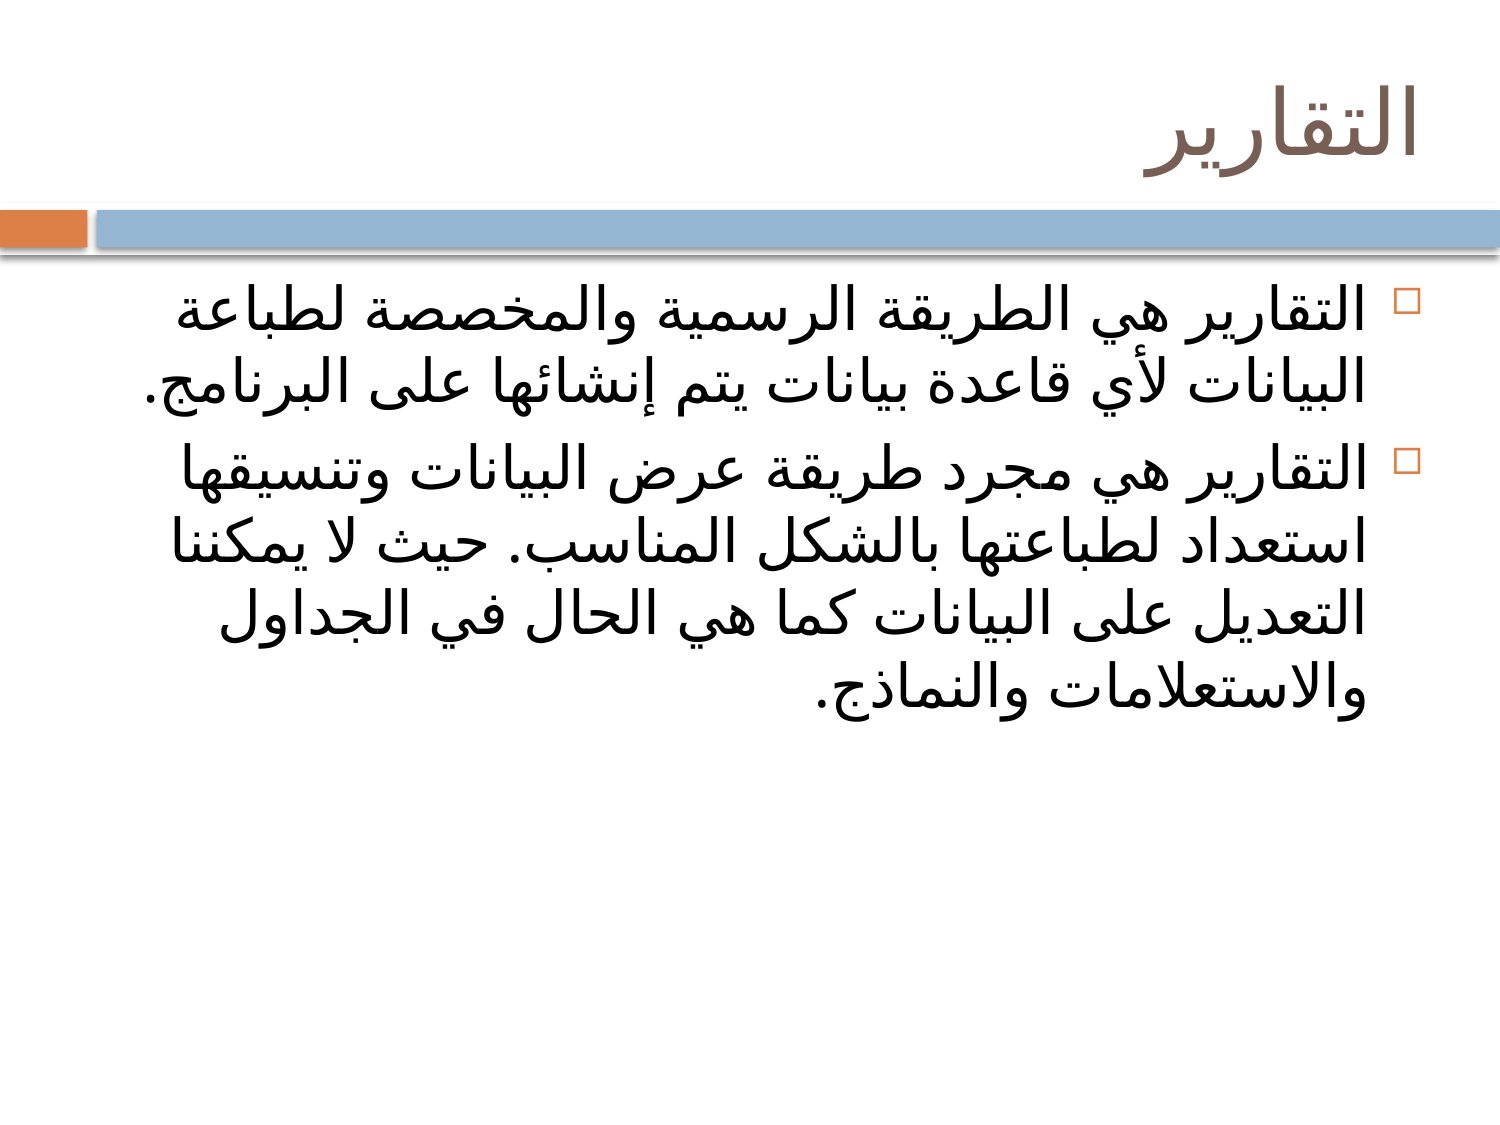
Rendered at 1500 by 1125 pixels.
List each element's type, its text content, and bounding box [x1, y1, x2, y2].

title التقارير [100, 37, 1438, 200]
list التقارير هي الطريقة الرسمية والمخصصة لطباعة البيانات لأي قاعدة بيانات يتم إنشائها على البرنامج. التقارير هي مجرد طريقة عرض البيانات وتنسيقها استعداد لطباعتها بالشكل المناسب. حيث لا يمكننا التعديل على البيانات كما هي الحال في الجداول والاستعلامات والنماذج. [100, 262, 1438, 1000]
